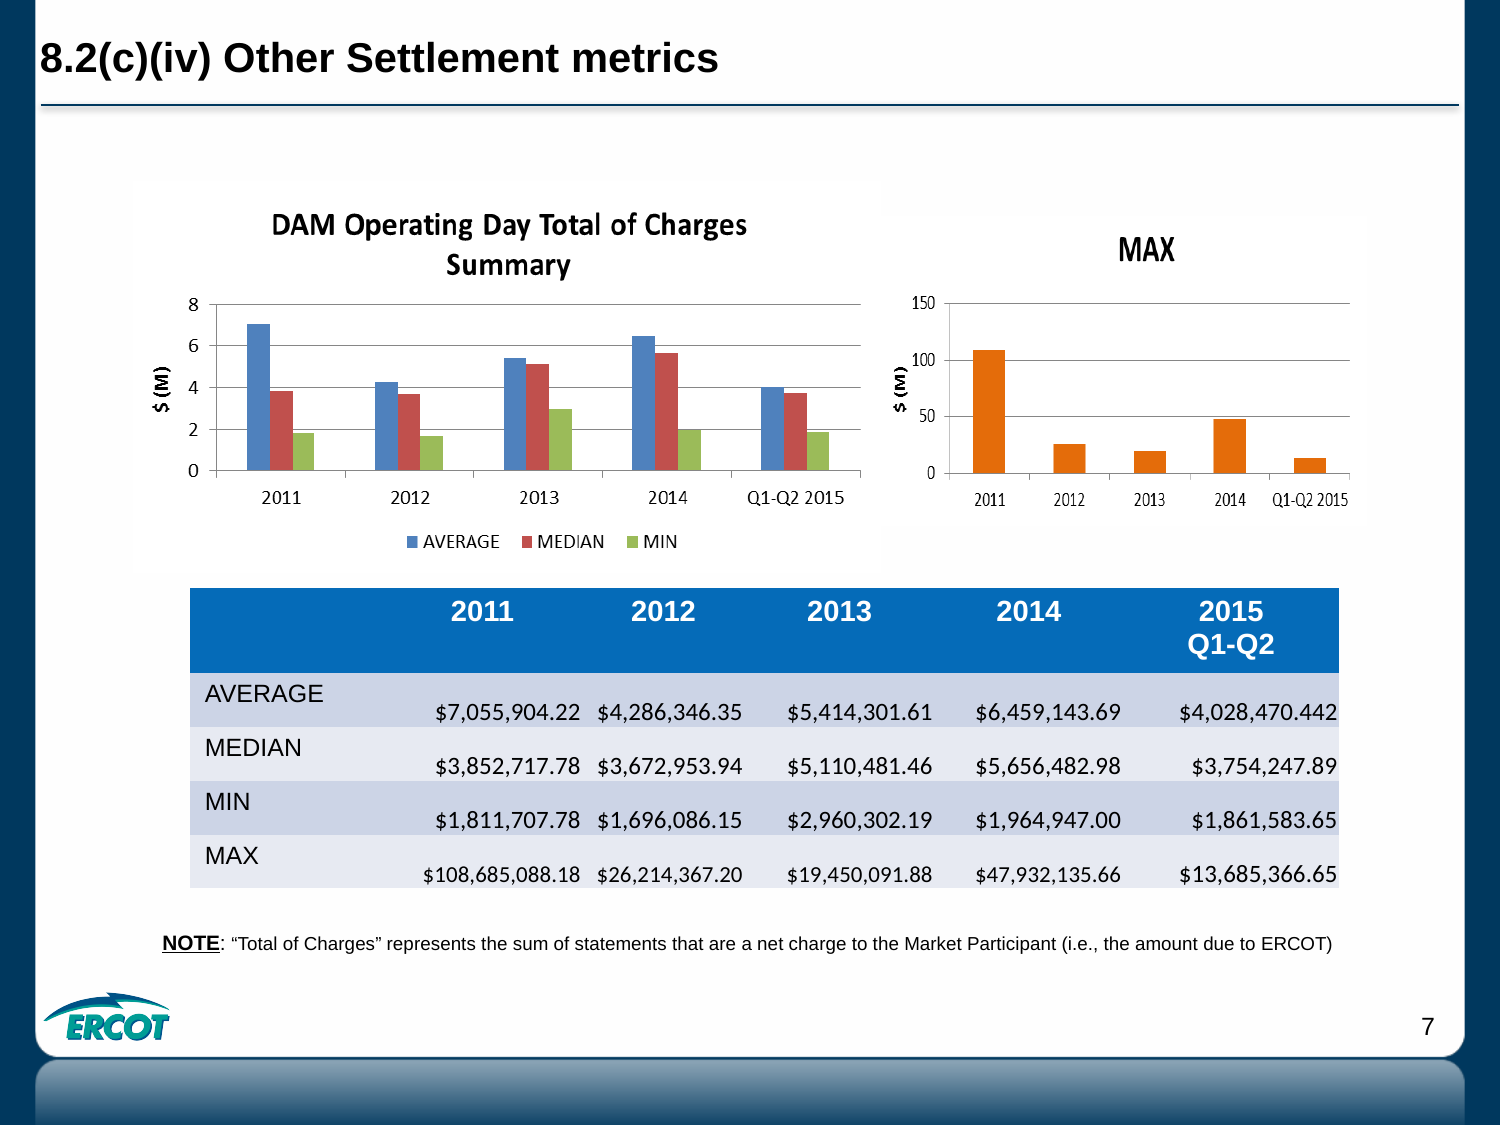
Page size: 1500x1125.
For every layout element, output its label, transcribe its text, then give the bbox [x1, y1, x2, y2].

table_cell $2,960,302.19 [745, 781, 935, 835]
table_header 2012 [582, 588, 745, 673]
table_cell $3,852,717.78 [383, 727, 582, 781]
table_cell $7,055,904.22 [383, 673, 582, 727]
table_cell $47,932,135.66 [935, 835, 1123, 888]
title 8.2(c)(iv) Other Settlement metrics [24, 0, 1450, 113]
table_cell MEDIAN [190, 727, 383, 781]
table_cell $26,214,367.20 [582, 835, 745, 888]
table_header 2013 [745, 588, 935, 673]
table_cell $5,656,482.98 [935, 727, 1123, 781]
table_cell $1,696,086.15 [582, 781, 745, 835]
table_cell $13,685,366.65 [1123, 835, 1339, 888]
table_header [190, 588, 383, 673]
table_header 2014 [935, 588, 1123, 673]
table_cell $3,754,247.89 [1123, 727, 1339, 781]
table_cell $19,450,091.88 [745, 835, 935, 888]
table_cell $3,672,953.94 [582, 727, 745, 781]
table_cell $1,811,707.78 [383, 781, 582, 835]
table_cell $6,459,143.69 [935, 673, 1123, 727]
table_cell $4,028,470.442 [1123, 673, 1339, 727]
table_cell MIN [190, 781, 383, 835]
table_cell MAX [190, 835, 383, 888]
picture [35, 0, 1465, 1125]
table_cell $4,286,346.35 [582, 673, 745, 727]
table_cell $1,861,583.65 [1123, 781, 1339, 835]
table_cell $5,414,301.61 [745, 673, 935, 727]
table_cell $108,685,088.18 [383, 835, 582, 888]
table_cell AVERAGE [190, 673, 383, 727]
table_cell $5,110,481.46 [745, 727, 935, 781]
table_header 2015 Q1-Q2 [1123, 588, 1339, 673]
text_box NOTE: “Total of Charges” represents the sum of statements that are a net charge to the Market Participant (i.e., the amount due to ERCOT) [147, 922, 1365, 963]
table_cell $1,964,947.00 [935, 781, 1123, 835]
table_header 2011 [383, 588, 582, 673]
